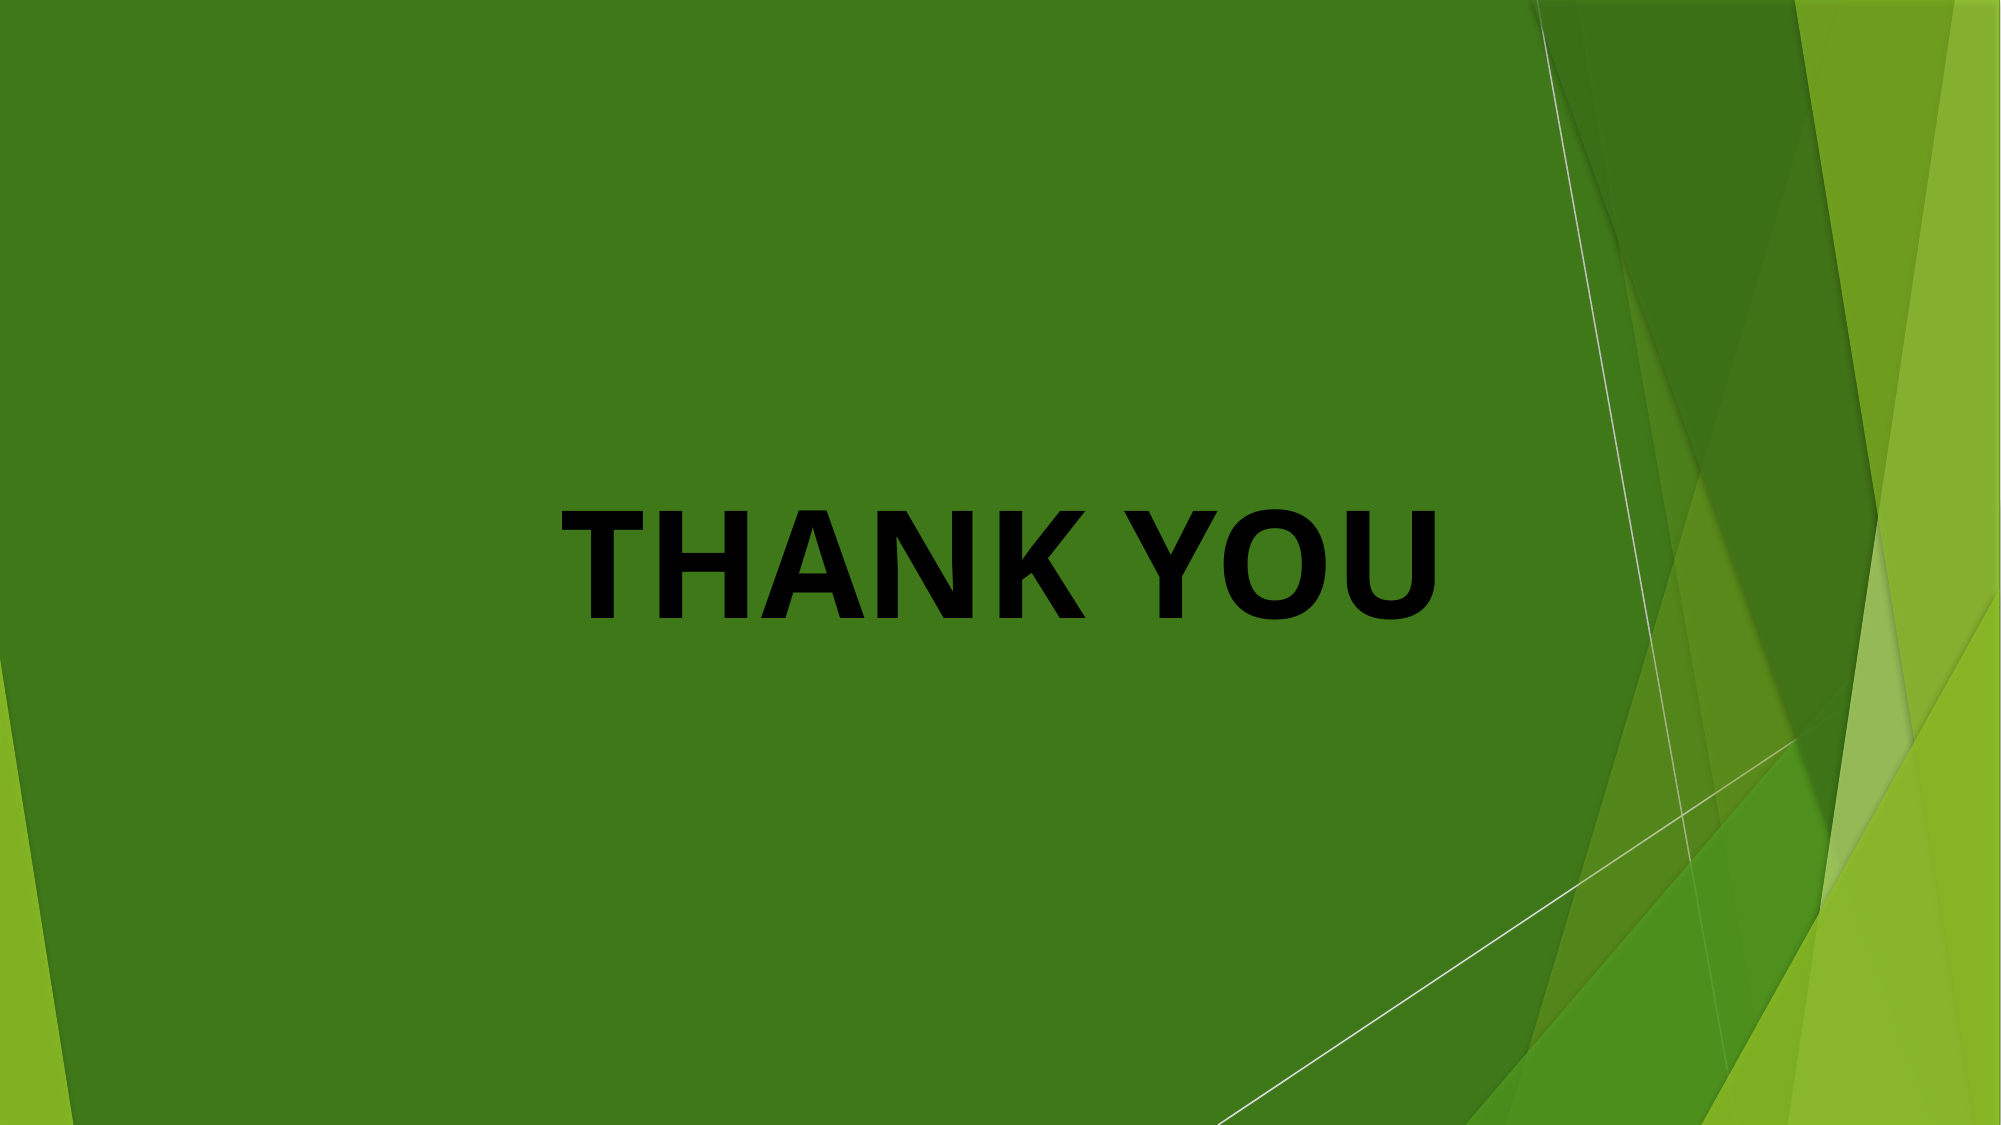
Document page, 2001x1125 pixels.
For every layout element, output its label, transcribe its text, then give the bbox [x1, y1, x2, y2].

title THANK YOU [299, 461, 1710, 678]
